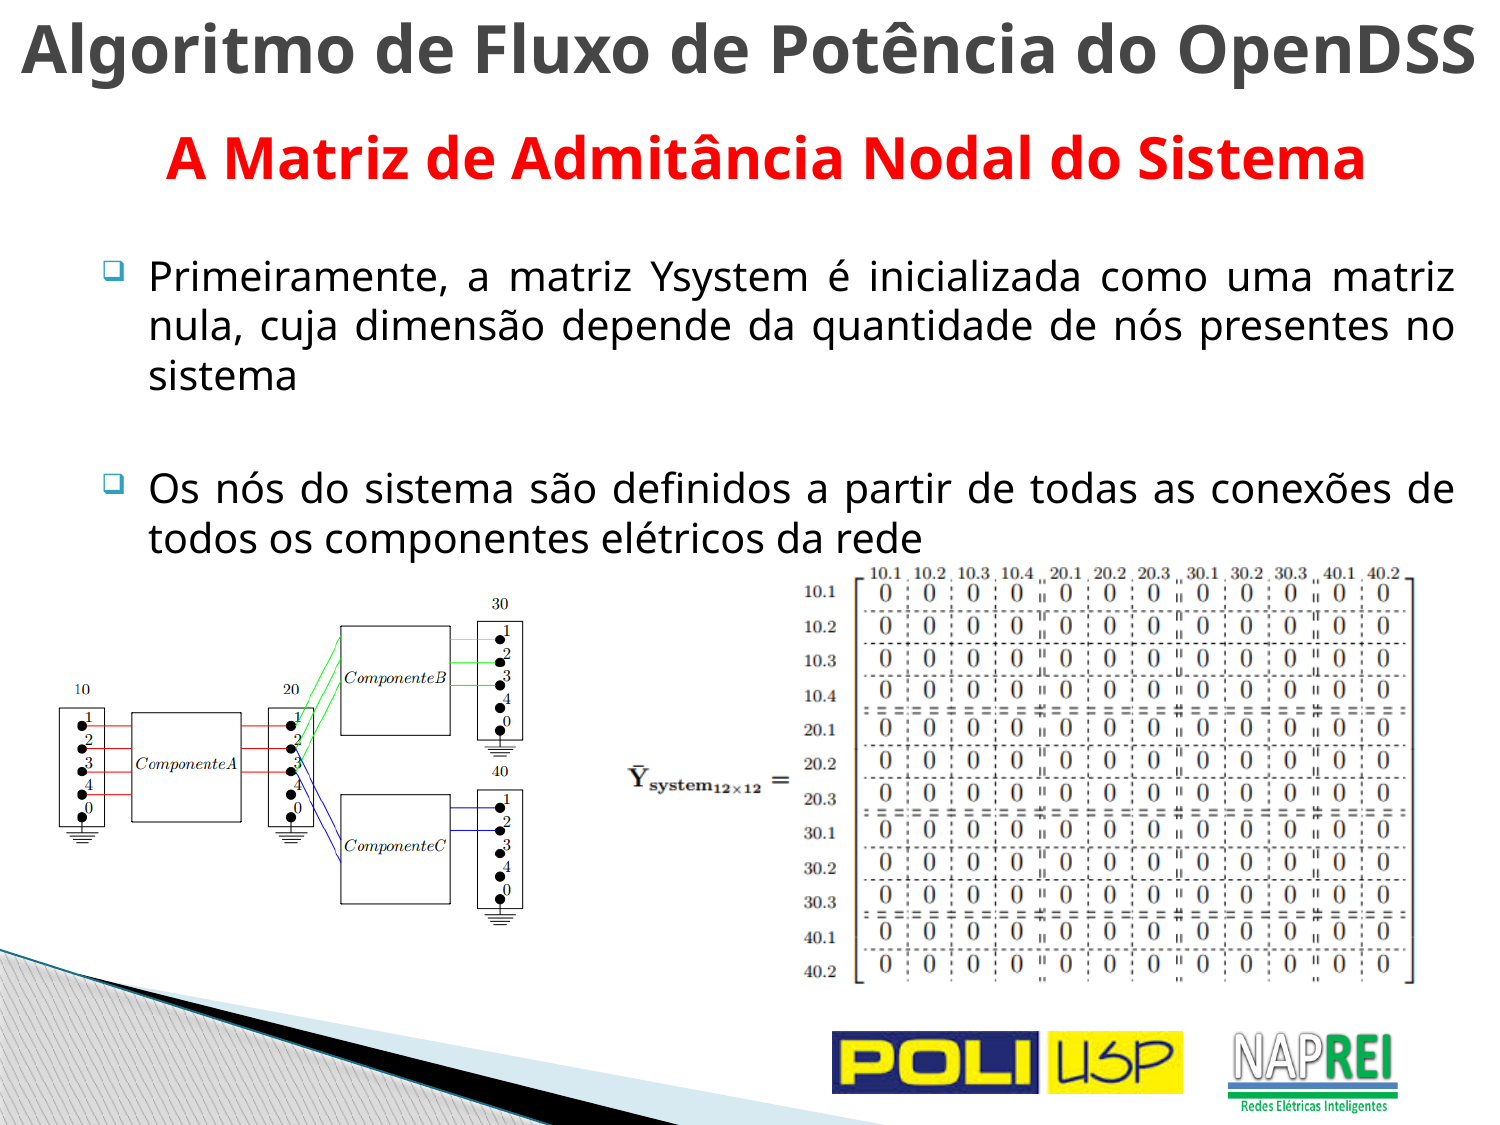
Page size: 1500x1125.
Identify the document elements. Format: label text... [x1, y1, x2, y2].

picture [832, 1031, 1183, 1094]
text_box A Matriz de Admitância Nodal do Sistema [17, 114, 1500, 199]
picture [0, 585, 567, 937]
picture [1222, 1031, 1399, 1114]
list Primeiramente, a matriz Ysystem é inicializada como uma matriz nula, cuja dimensão depende da quantidade de nós presentes no sistema Os nós do sistema são definidos a partir de todas as conexões de todos os componentes elétricos da rede [75, 243, 1471, 669]
text_box Algoritmo de Fluxo de Potência do OpenDSS [0, 0, 1500, 114]
picture [613, 562, 1428, 989]
